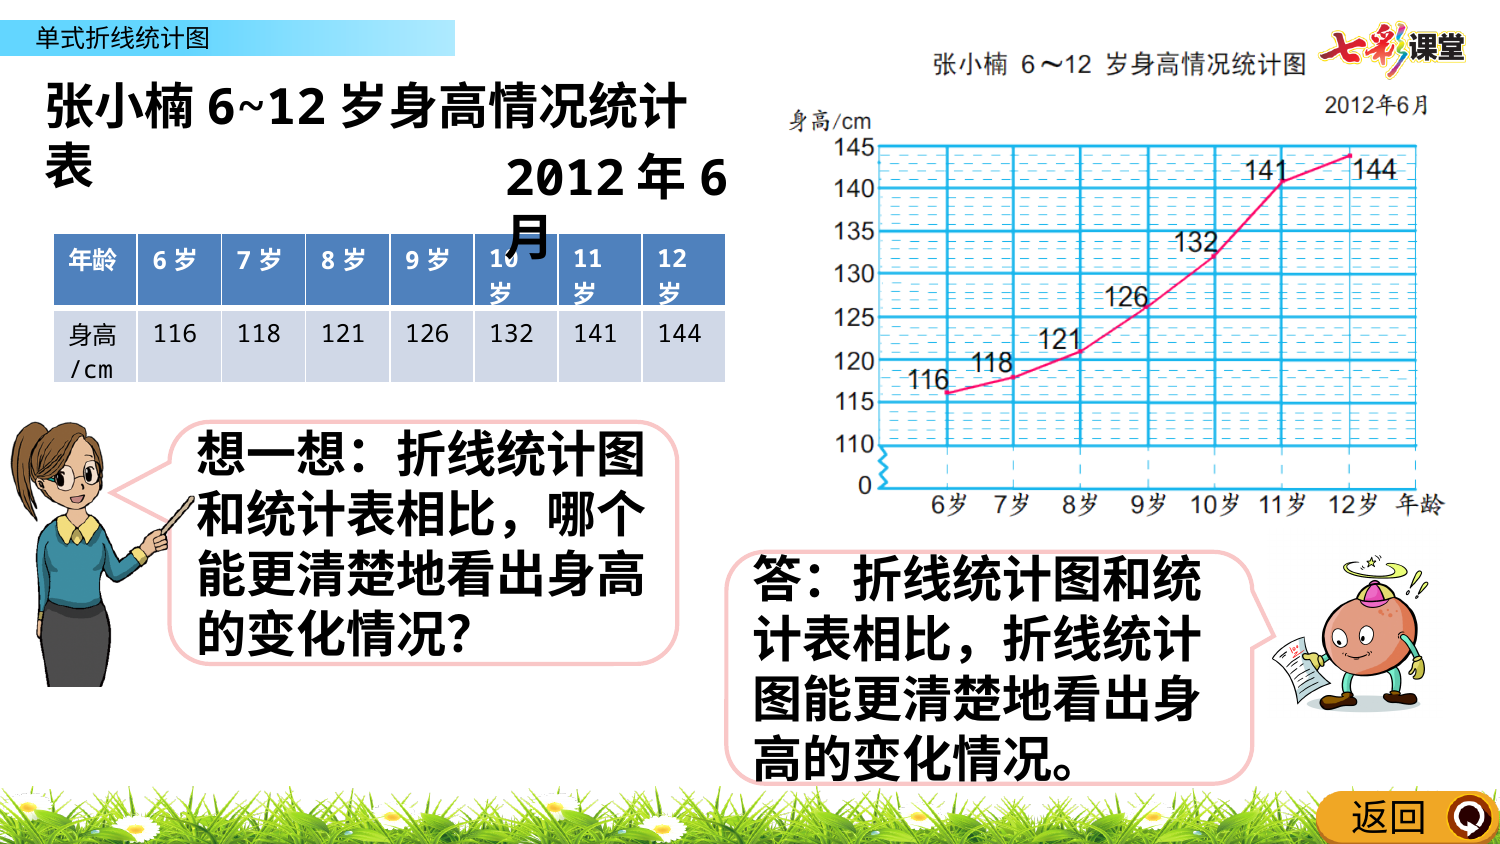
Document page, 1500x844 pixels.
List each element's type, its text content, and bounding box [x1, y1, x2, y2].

picture [1267, 527, 1443, 718]
text_box 答：折线统计图和统计表相比，折线统计图能更清楚地看出身高的变化情况。 [726, 551, 1262, 784]
table_cell 141 [559, 311, 641, 382]
table_cell 132 [475, 311, 557, 382]
table_cell 116 [138, 311, 221, 382]
table_header 11岁 [559, 274, 641, 305]
text_box 张小楠6~12岁身高情况统计表 [29, 67, 715, 203]
table_cell 144 [643, 311, 725, 382]
table_cell 126 [391, 311, 473, 382]
table_header 12岁 [643, 274, 725, 305]
picture [779, 20, 1468, 522]
picture [9, 421, 196, 687]
table_header 10岁 [475, 234, 557, 305]
table_cell 121 [306, 311, 389, 382]
table_cell 身高/cm [54, 311, 136, 382]
text_box 2012年6月 [490, 138, 762, 274]
table_header 8岁 [306, 234, 389, 305]
text_box 想一想：折线统计图和统计表相比，哪个能更清楚地看出身高的变化情况？ [199, 421, 678, 664]
table_header 9岁 [391, 234, 473, 305]
table_header 6岁 [138, 234, 221, 305]
table_cell 118 [222, 311, 305, 382]
picture [0, 786, 1500, 844]
table_header 年龄 [54, 234, 136, 305]
table_header 7岁 [222, 234, 305, 305]
